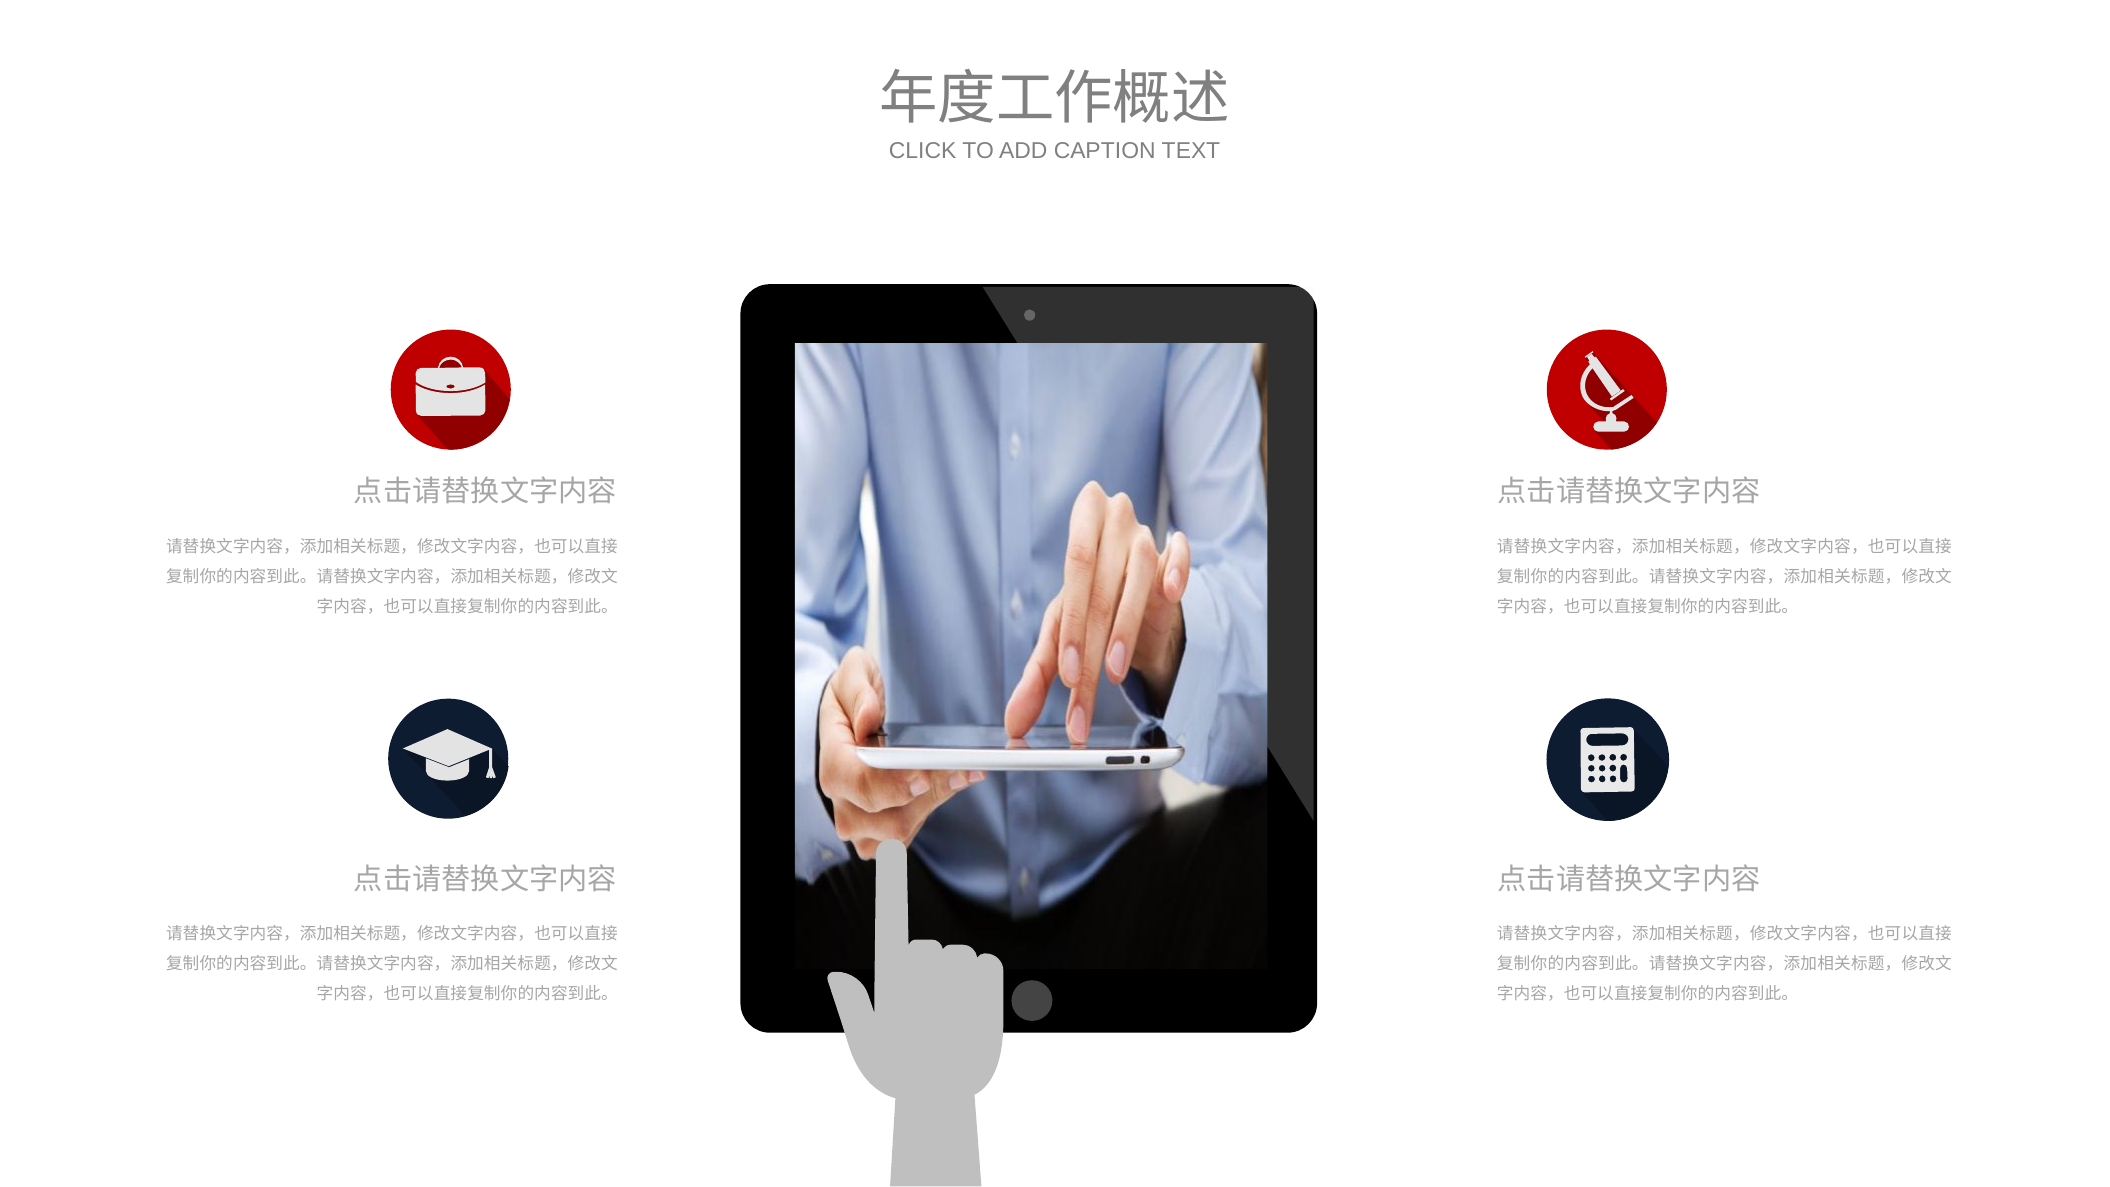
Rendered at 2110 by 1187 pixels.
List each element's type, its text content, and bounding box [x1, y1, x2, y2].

text_box 请替换文字内容，添加相关标题，修改文字内容，也可以直接复制你的内容到此。请替换文字内容，添加相关标题，修改文字内容，也可以直接复制你的内容到此。 [156, 525, 619, 616]
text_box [740, 284, 1318, 1033]
text_box 点击请替换文字内容 [1497, 860, 1762, 896]
text_box 请替换文字内容，添加相关标题，修改文字内容，也可以直接复制你的内容到此。请替换文字内容，添加相关标题，修改文字内容，也可以直接复制你的内容到此。 [156, 912, 619, 1003]
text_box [390, 329, 511, 450]
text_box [388, 698, 509, 819]
text_box 点击请替换文字内容 [1497, 472, 1762, 508]
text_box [1546, 698, 1670, 821]
text_box 年度工作概述 [865, 60, 1245, 131]
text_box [1546, 329, 1667, 450]
text_box 点击请替换文字内容 [353, 472, 618, 508]
text_box 请替换文字内容，添加相关标题，修改文字内容，也可以直接复制你的内容到此。请替换文字内容，添加相关标题，修改文字内容，也可以直接复制你的内容到此。 [1496, 912, 1953, 1003]
text_box 请替换文字内容，添加相关标题，修改文字内容，也可以直接复制你的内容到此。请替换文字内容，添加相关标题，修改文字内容，也可以直接复制你的内容到此。 [1496, 525, 1953, 616]
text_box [827, 839, 1004, 1187]
text_box 点击请替换文字内容 [353, 860, 618, 896]
text_box CLICK TO ADD CAPTION TEXT [865, 135, 1245, 163]
